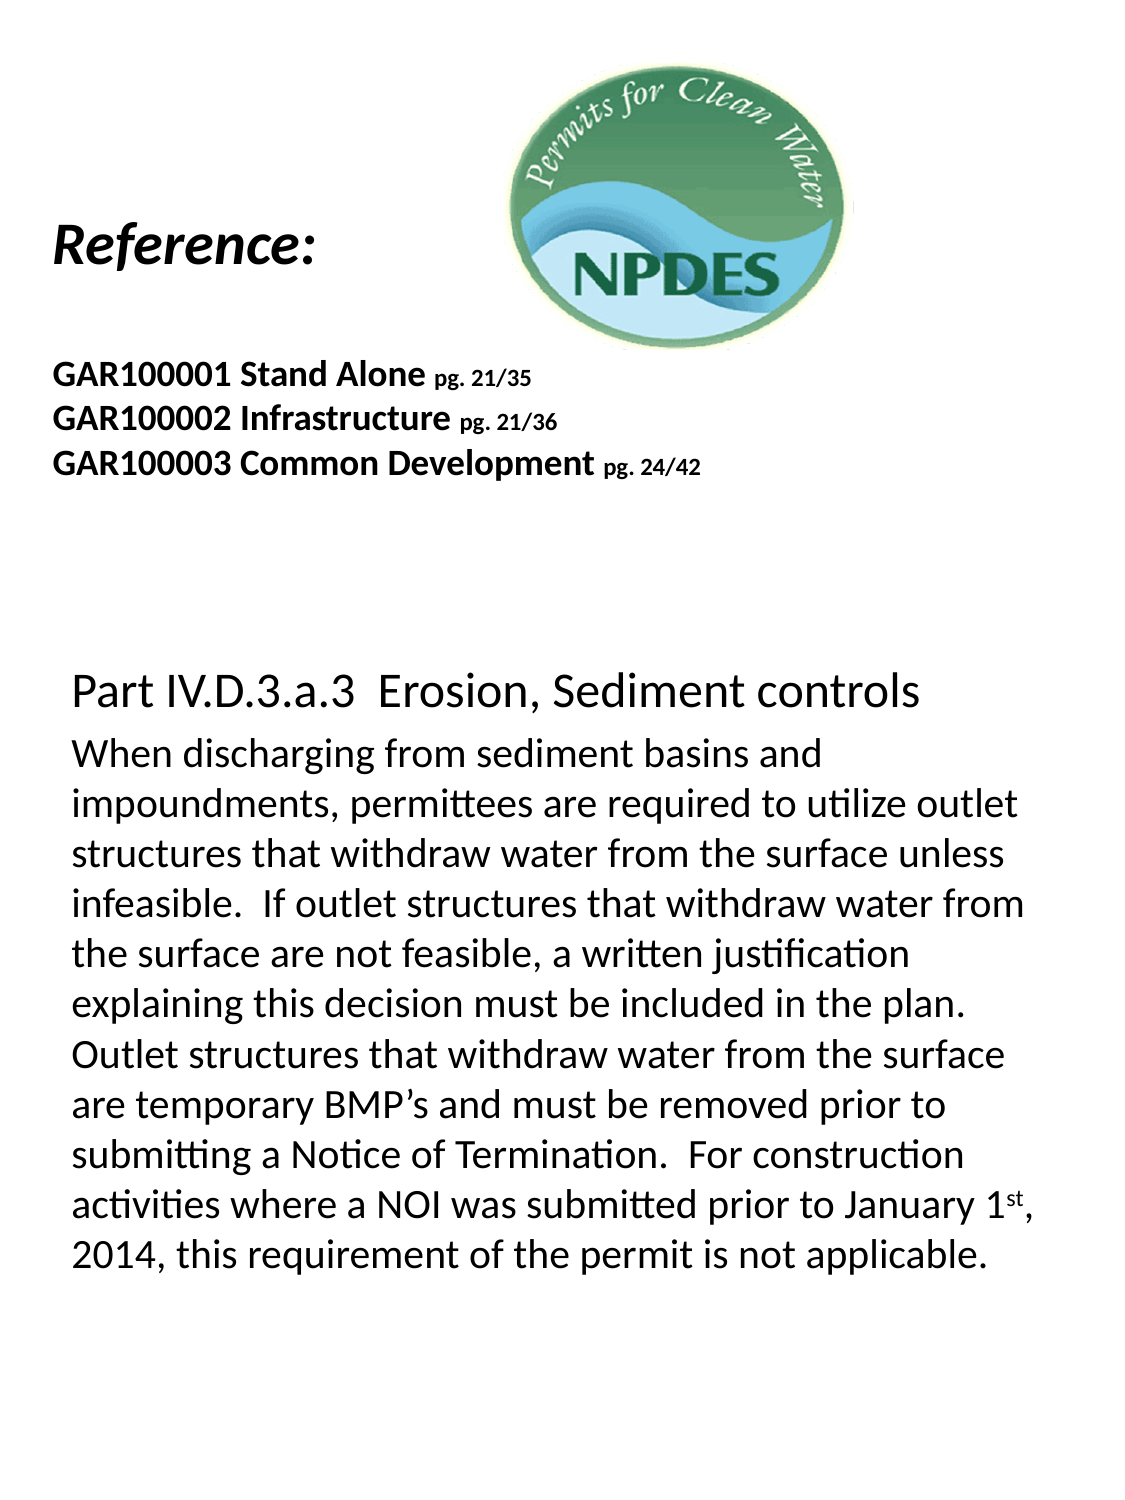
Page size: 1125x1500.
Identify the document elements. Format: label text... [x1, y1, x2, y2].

picture [502, 62, 854, 351]
title Reference: GAR100001 Stand Alone pg. 21/35 GAR100002 Infrastructure pg. 21/36 GAR100003 Common Development pg. 24/42 [37, 50, 1050, 521]
list Part IV.D.3.a.3 Erosion, Sediment controls When discharging from sediment basins and impoundments, permittees are required to utilize outlet structures that withdraw water from the surface unless infeasible. If outlet structures that withdraw water from the surface are not feasible, a written justification explaining this decision must be included in the plan. Outlet structures that withdraw water from the surface are temporary BMP’s and must be removed prior to submitting a Notice of Termination. For construction activities where a NOI was submitted prior to January 1st, 2014, this requirement of the permit is not applicable. [56, 650, 1069, 1340]
